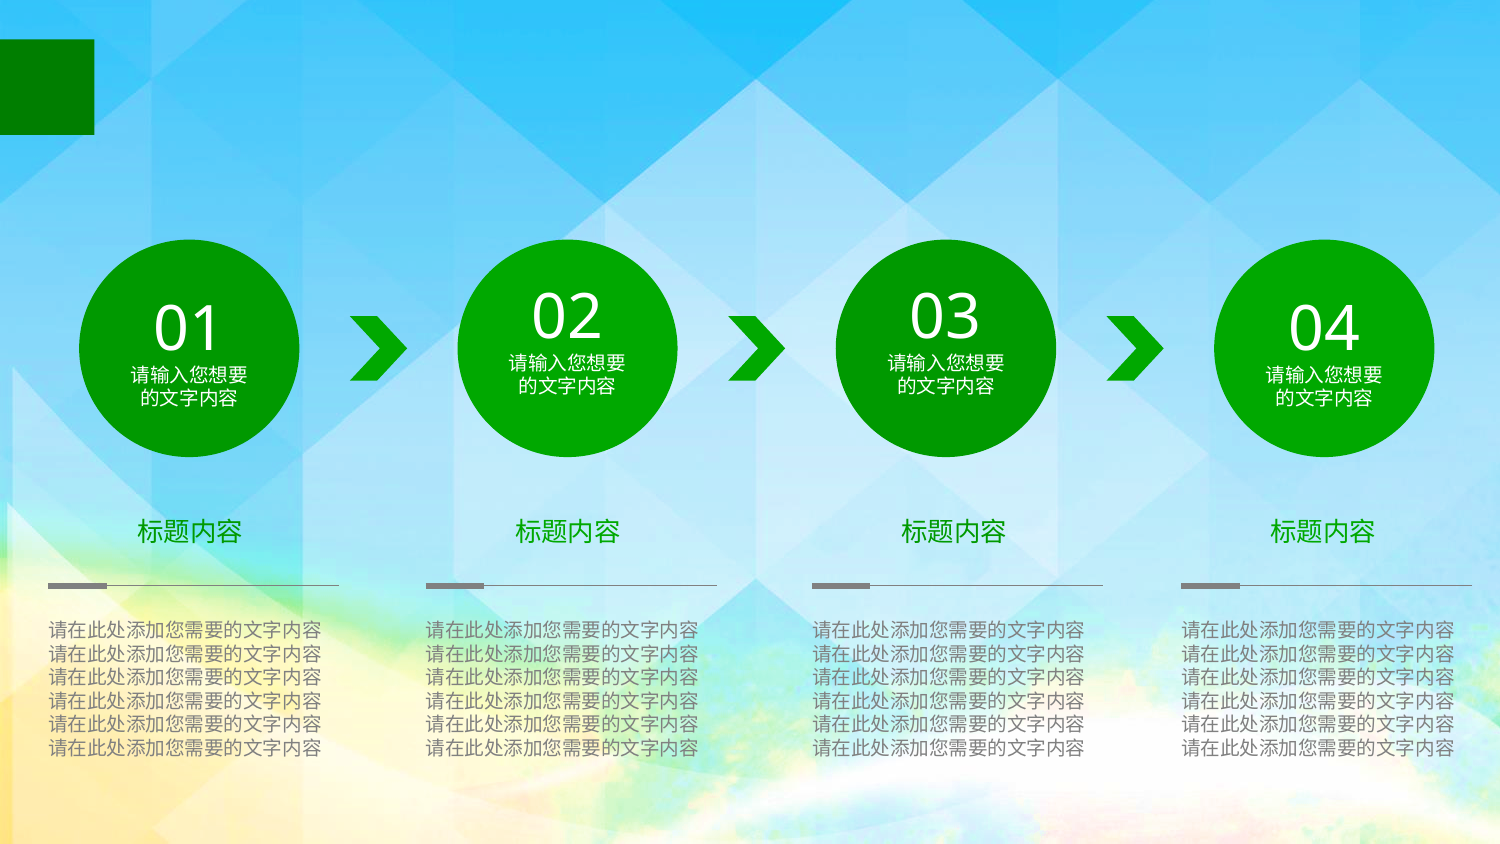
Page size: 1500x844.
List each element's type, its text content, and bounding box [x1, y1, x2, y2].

text_box 请在此处添加您需要的文字内容请在此处添加您需要的文字内容请在此处添加您需要的文字内容请在此处添加您需要的文字内容 请在此处添加您需要的文字内容 请在此处添加您需要的文字内容 [812, 618, 1103, 783]
text_box 标题内容 [1174, 507, 1473, 555]
text_box 请在此处添加您需要的文字内容请在此处添加您需要的文字内容请在此处添加您需要的文字内容请在此处添加您需要的文字内容 请在此处添加您需要的文字内容 请在此处添加您需要的文字内容 [425, 618, 717, 783]
text_box 标题内容 [419, 507, 717, 555]
text_box 请在此处添加您需要的文字内容请在此处添加您需要的文字内容请在此处添加您需要的文字内容请在此处添加您需要的文字内容 请在此处添加您需要的文字内容 请在此处添加您需要的文字内容 [48, 618, 339, 830]
text_box 02 请输入您想要的文字内容 [457, 239, 678, 458]
text_box [728, 316, 786, 381]
text_box 04 请输入您想要的文字内容 [1214, 239, 1435, 458]
text_box 标题内容 [805, 507, 1103, 555]
text_box 01 请输入您想要的文字内容 [79, 239, 300, 458]
text_box 03 请输入您想要的文字内容 [835, 239, 1057, 458]
text_box 标题内容 [41, 507, 339, 555]
picture [0, 0, 1500, 844]
text_box [349, 316, 408, 381]
text_box 请在此处添加您需要的文字内容请在此处添加您需要的文字内容请在此处添加您需要的文字内容请在此处添加您需要的文字内容 请在此处添加您需要的文字内容 请在此处添加您需要的文字内容 [1181, 618, 1473, 783]
text_box [1106, 316, 1164, 381]
